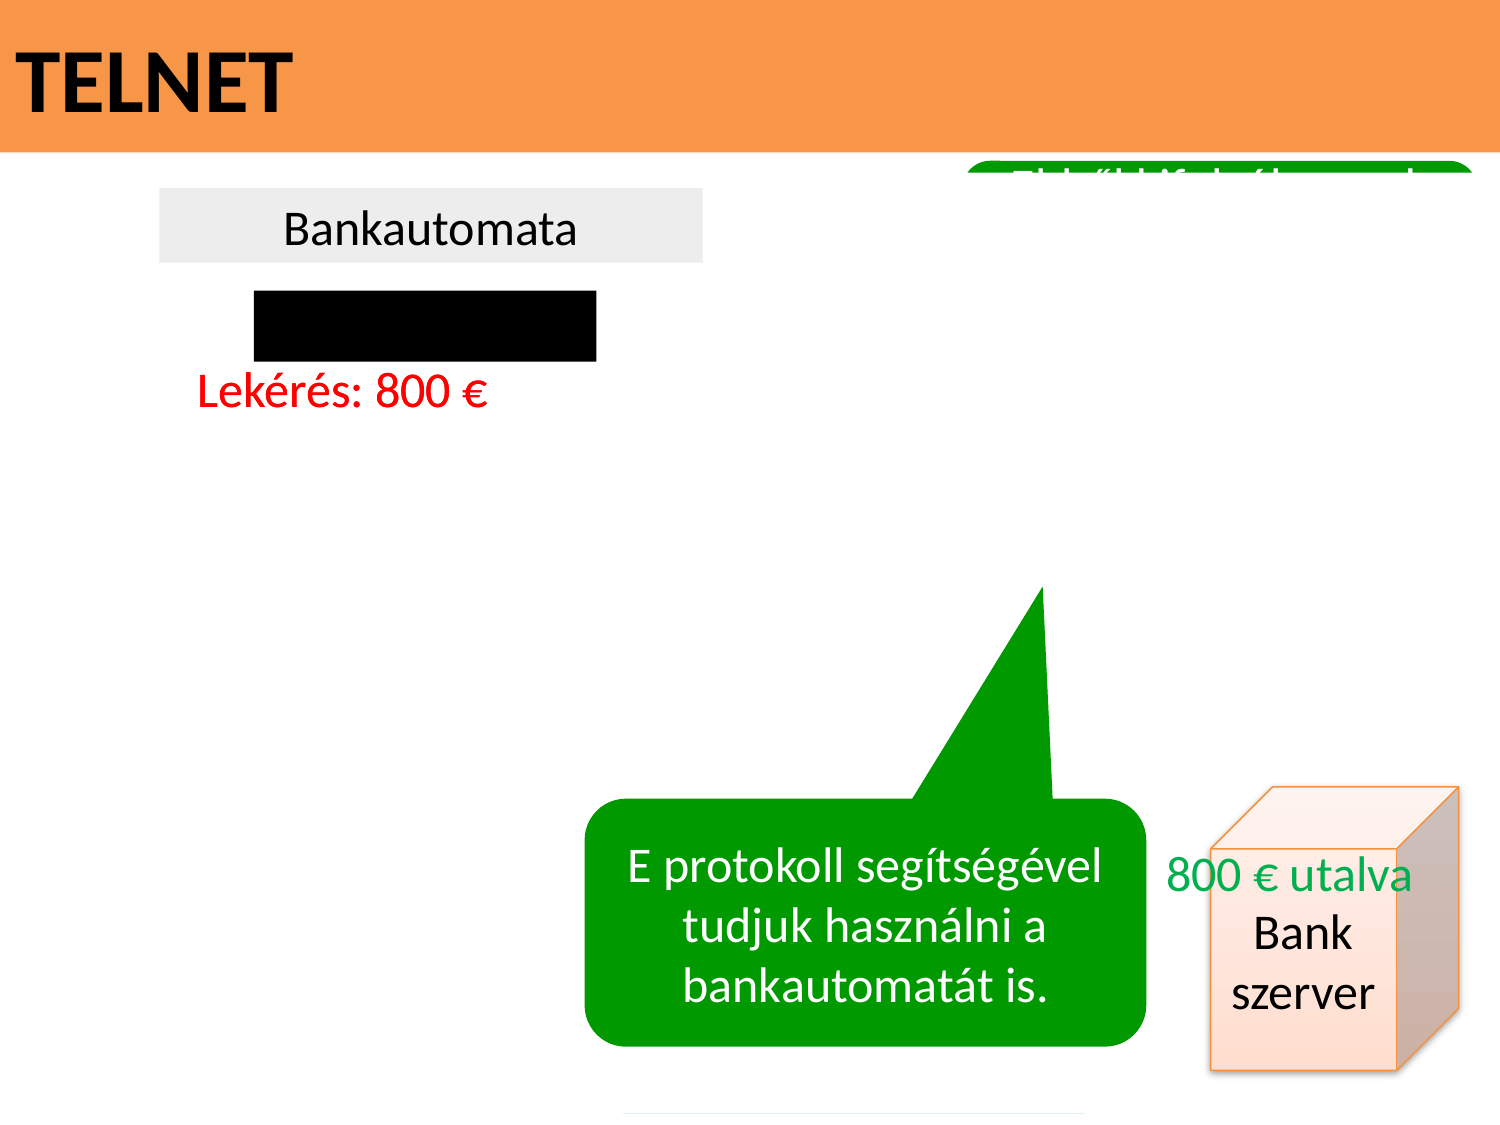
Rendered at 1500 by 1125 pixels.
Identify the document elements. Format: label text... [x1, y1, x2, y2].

title TELNET [0, 0, 1500, 153]
text_box E protokoll segítségével tudjuk használni a bankautomatát is. [582, 584, 1149, 1049]
text_box [0, 171, 1484, 1115]
text_box 800 € utalva [1151, 834, 1447, 909]
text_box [182, 273, 680, 670]
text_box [88, 184, 774, 764]
text_box Bank szerver [1209, 786, 1460, 1072]
text_box Ebből kifolyólag csak szöveges átvitelre alkalmas. [966, 158, 1474, 171]
